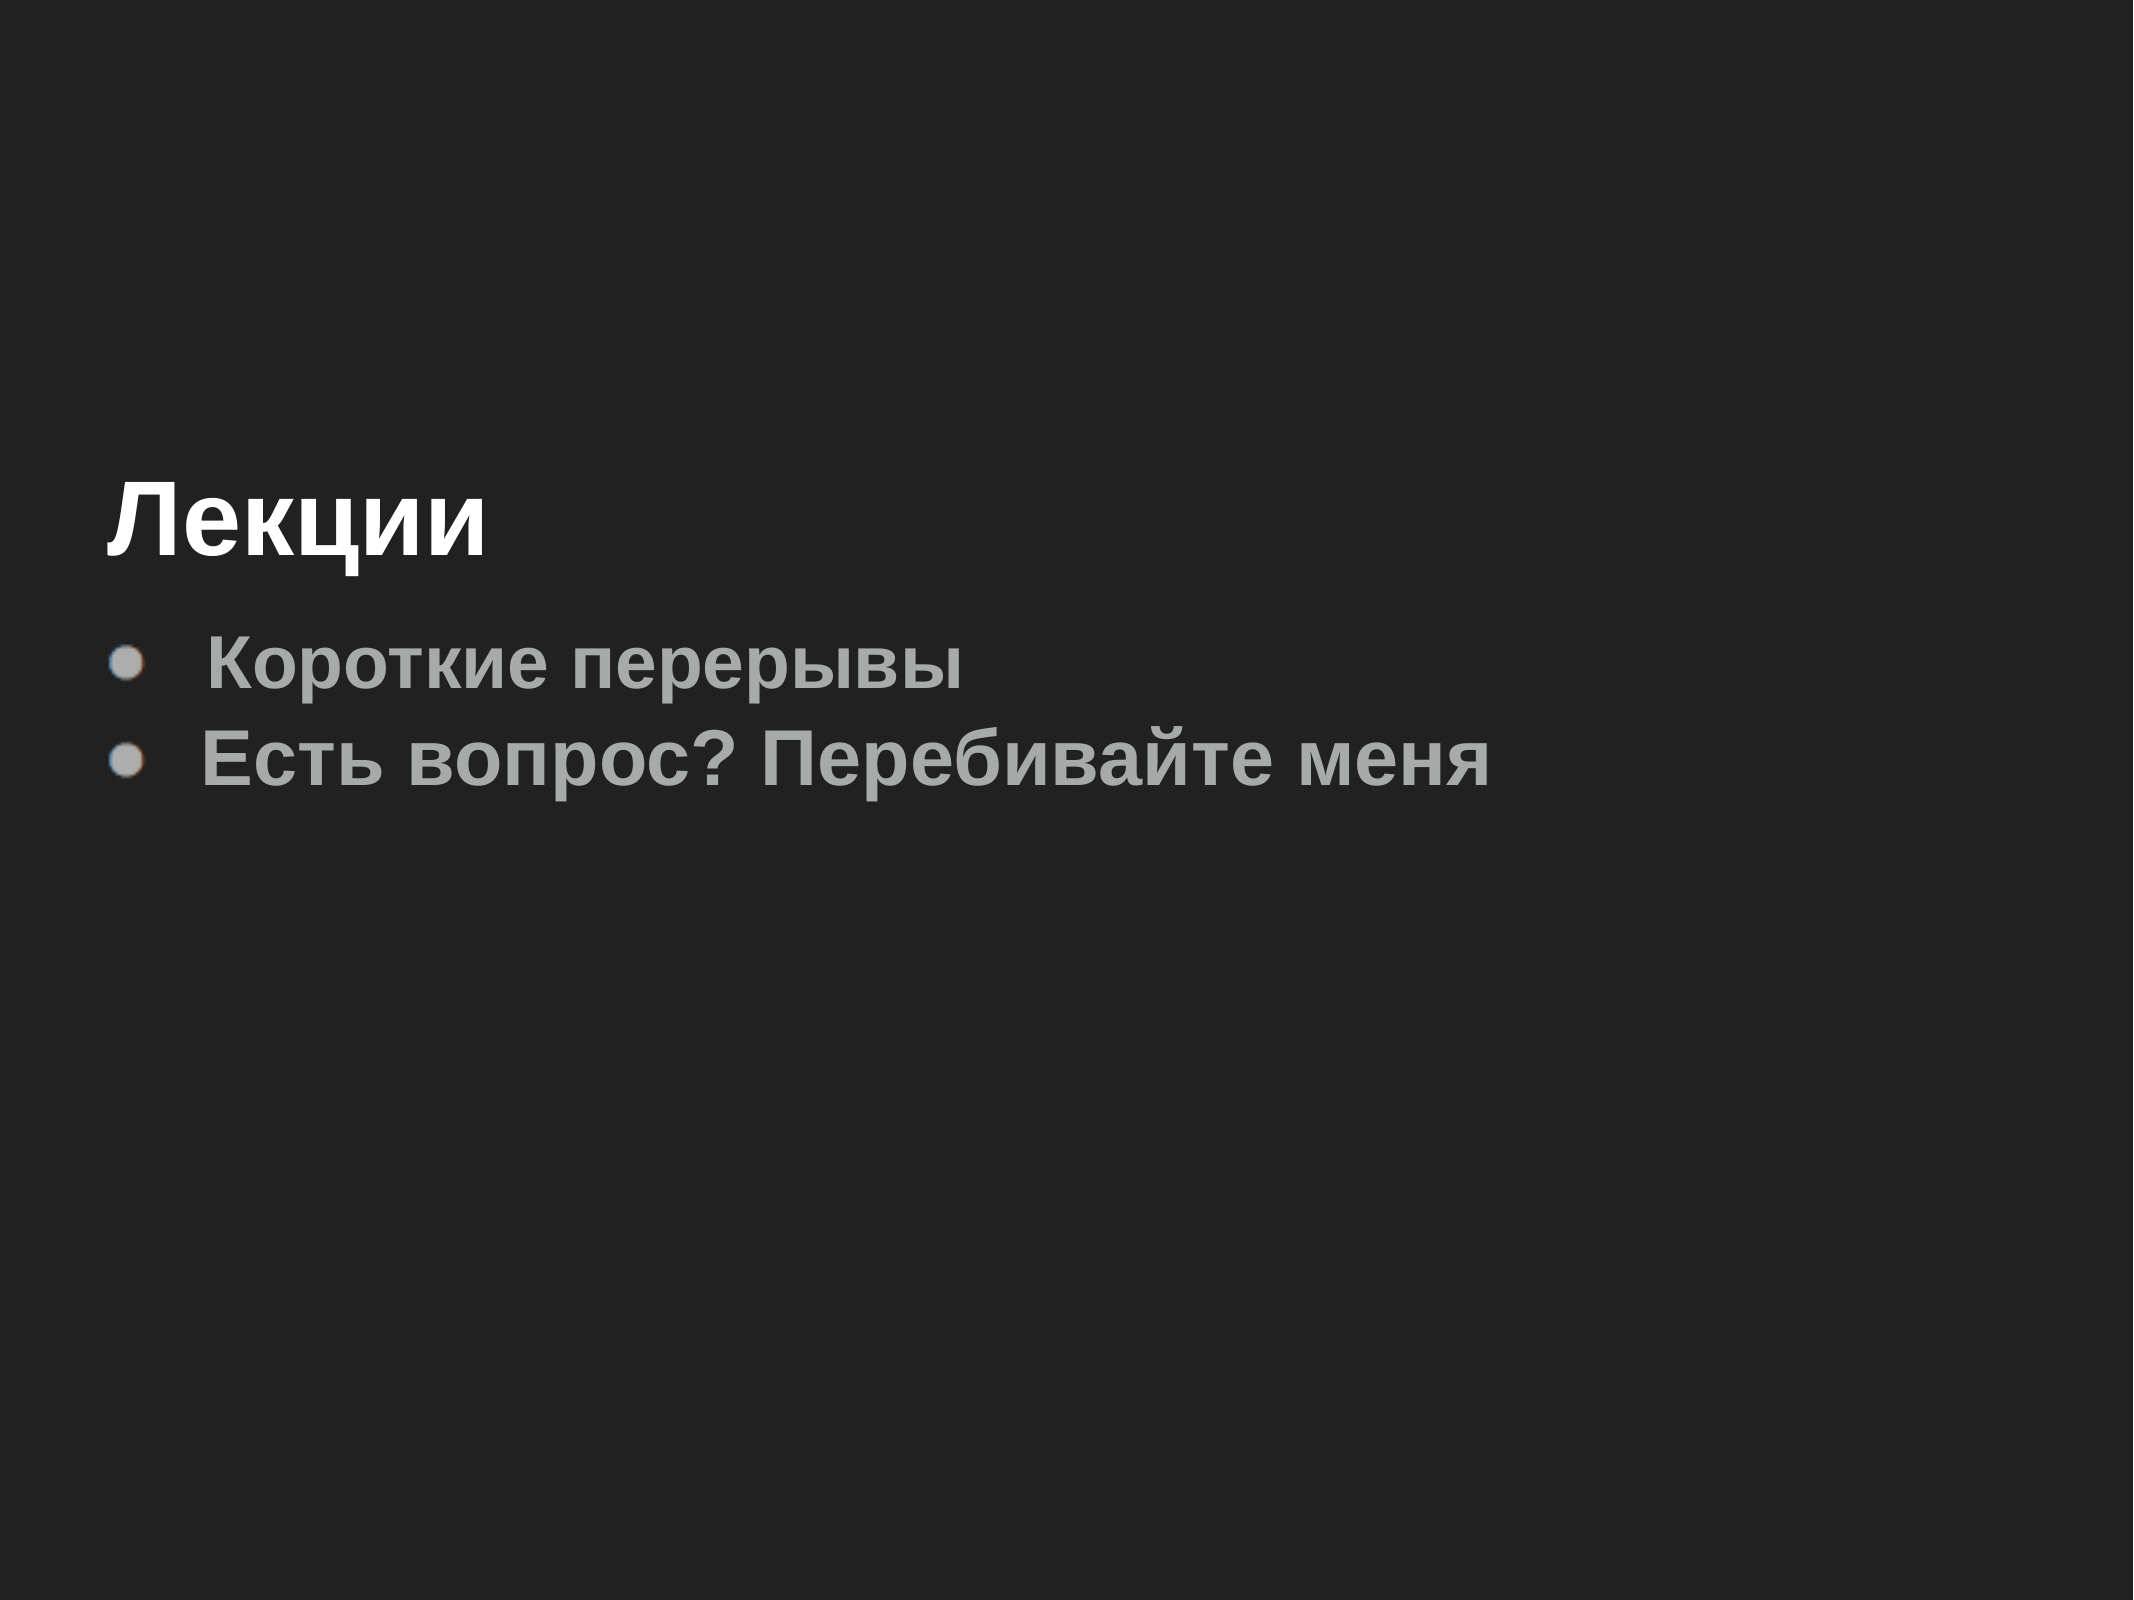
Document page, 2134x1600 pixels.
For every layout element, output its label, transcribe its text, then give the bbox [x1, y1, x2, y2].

text_box Есть вопрос? Перебивайте меня [192, 697, 1502, 810]
picture [4, 603, 180, 1100]
text_box Лекции [99, 440, 499, 585]
text_box Короткие перерывы [197, 605, 973, 697]
